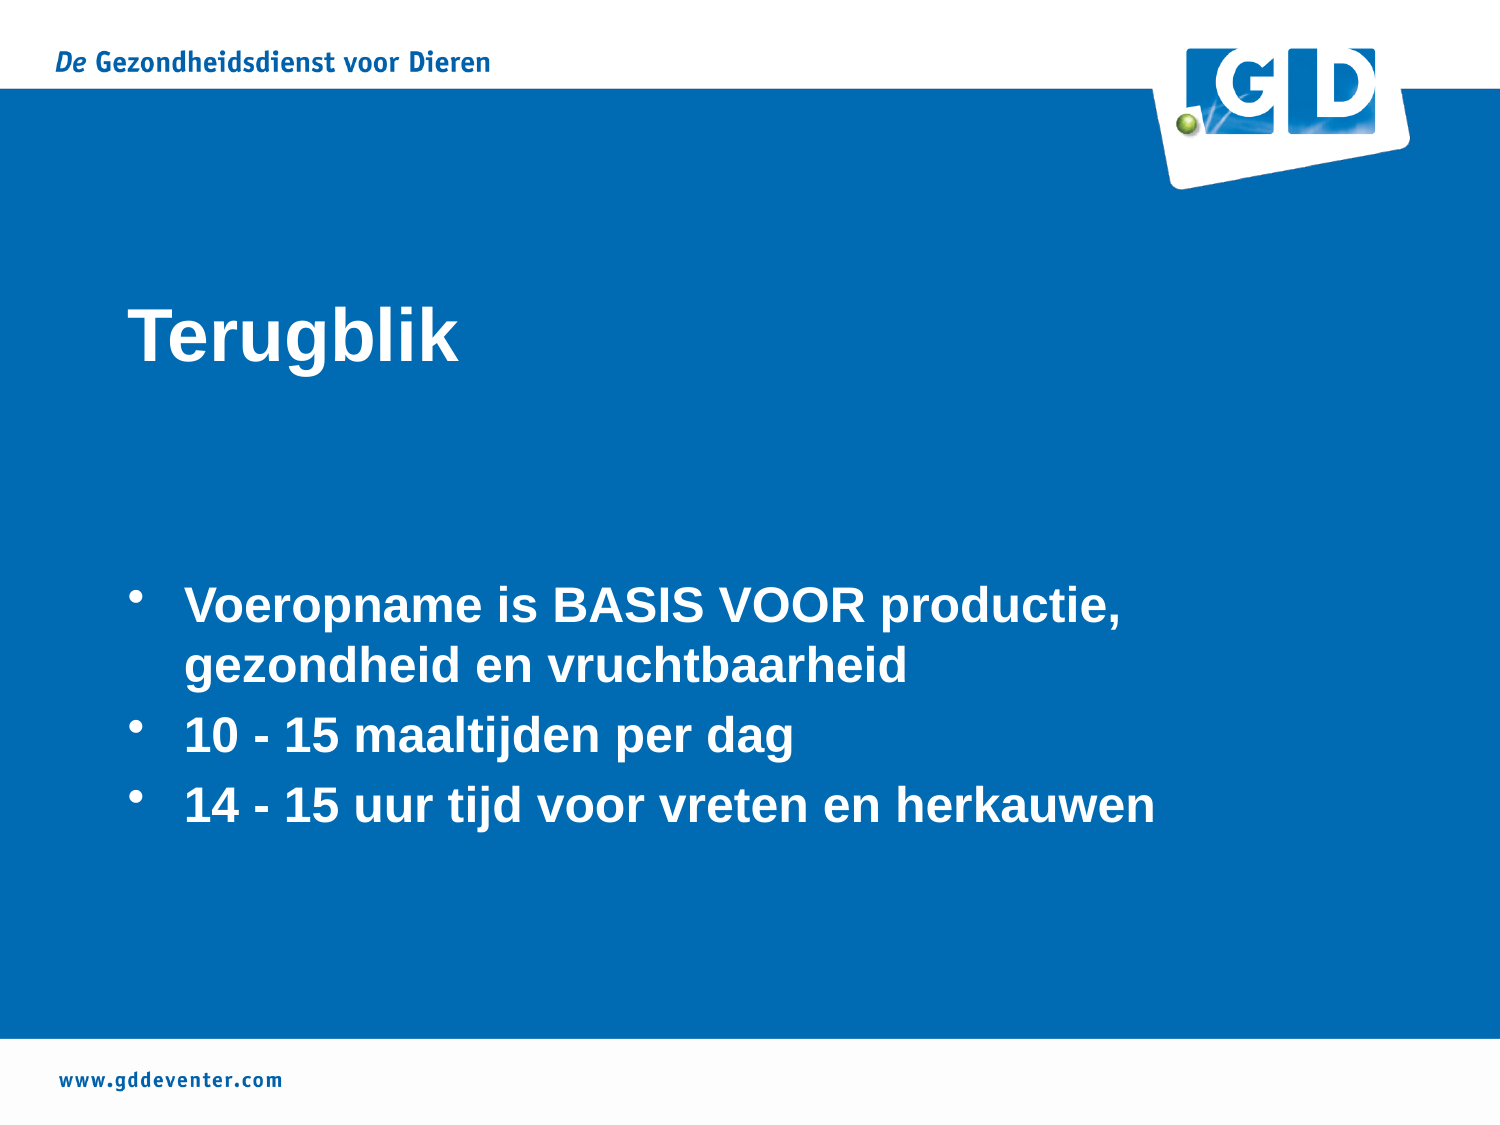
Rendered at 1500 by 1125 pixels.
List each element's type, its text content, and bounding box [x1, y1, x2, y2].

list Voeropname is BASIS VOOR productie, gezondheid en vruchtbaarheid 10 - 15 maaltijden per dag 14 - 15 uur tijd voor vreten en herkauwen [112, 424, 1388, 1001]
picture [0, 0, 1500, 1125]
title Terugblik [112, 237, 1388, 424]
